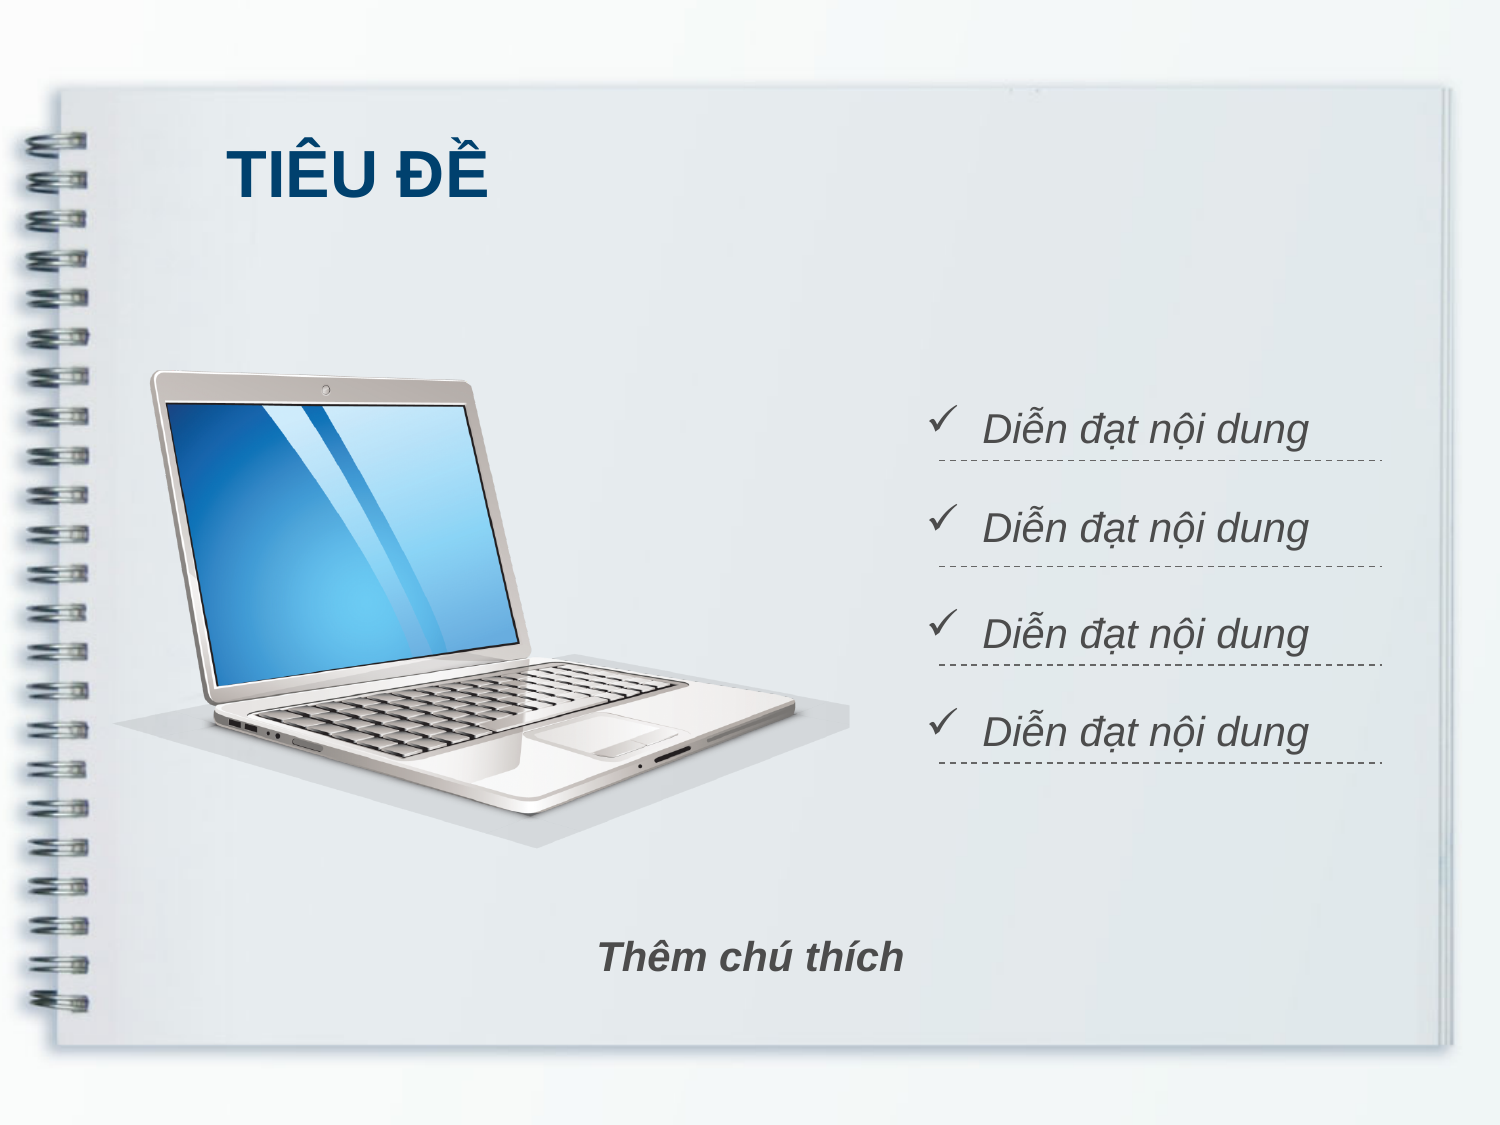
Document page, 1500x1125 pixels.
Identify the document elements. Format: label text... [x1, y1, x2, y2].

picture [0, 0, 1500, 1125]
text_box Diễn đạt nội dung [911, 599, 1325, 665]
text_box Diễn đạt nội dung [911, 493, 1325, 559]
text_box Diễn đạt nội dung [911, 394, 1325, 460]
text_box Diễn đạt nội dung [911, 697, 1325, 763]
text_box TIÊU ĐỀ [211, 123, 505, 219]
text_box Thêm chú thích [581, 922, 920, 987]
